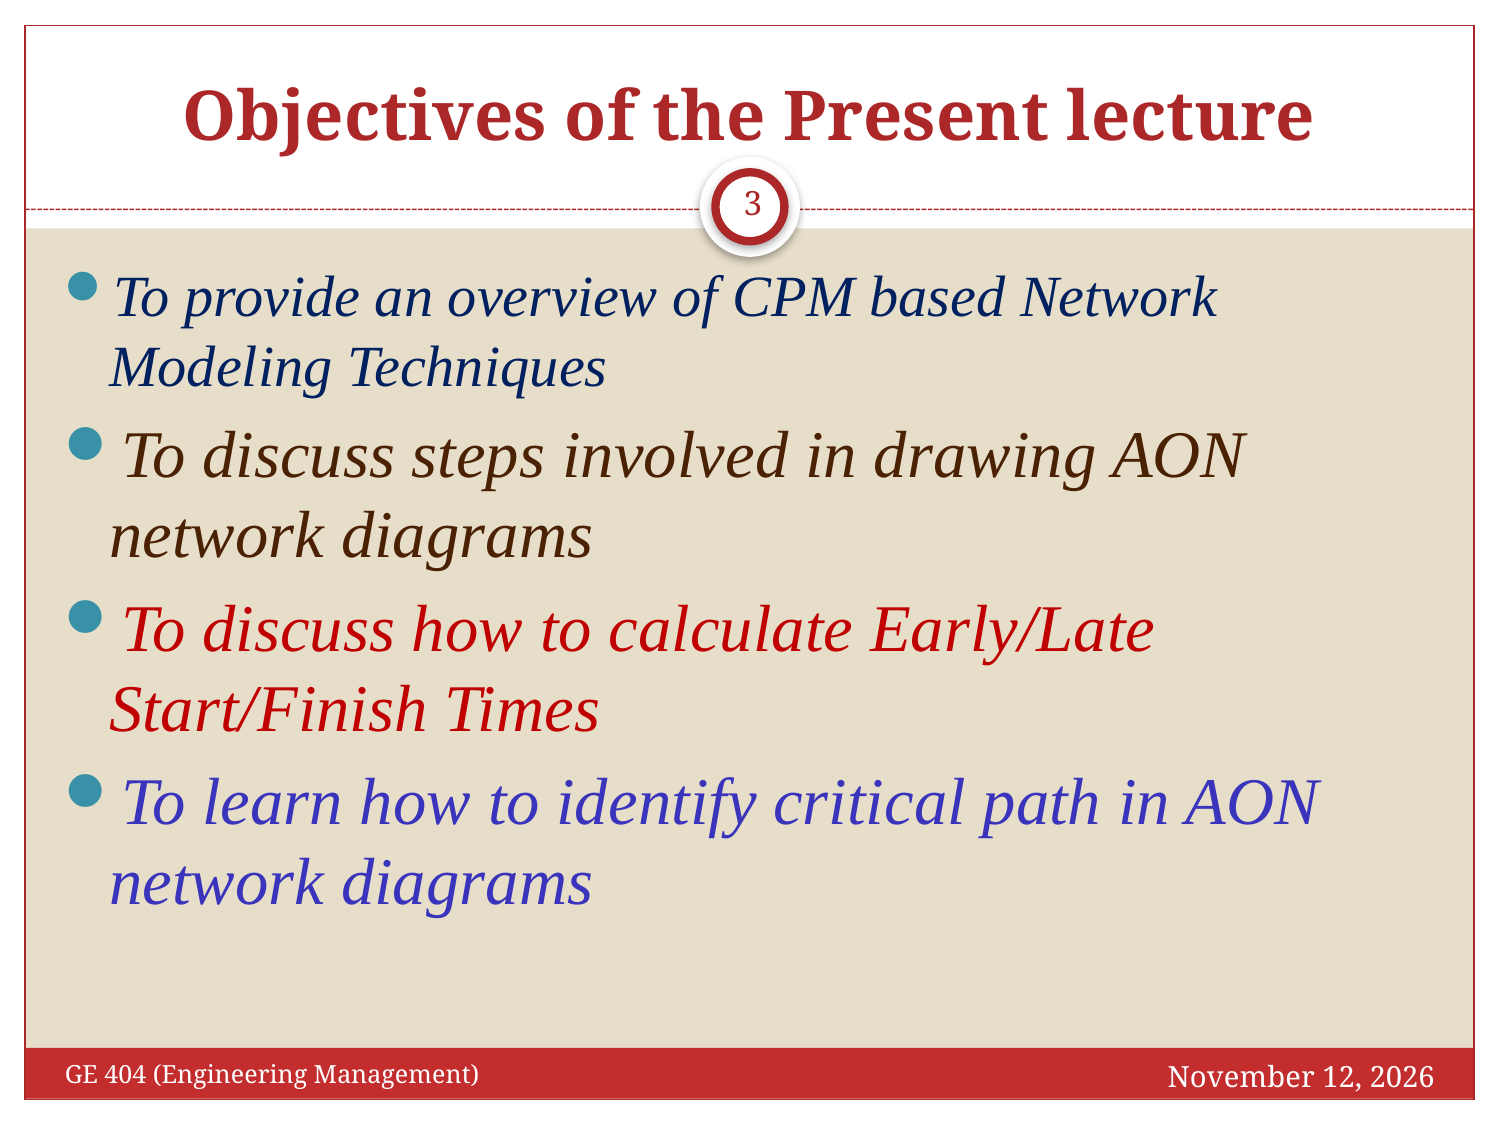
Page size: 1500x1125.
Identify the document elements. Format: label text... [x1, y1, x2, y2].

title Objectives of the Present lecture [49, 37, 1450, 162]
list To provide an overview of CPM based Network Modeling Techniques To discuss steps involved in drawing AON network diagrams To discuss how to calculate Early/Late Start/Finish Times To learn how to identify critical path in AON network diagrams [49, 250, 1445, 1001]
slide_number 3 [715, 168, 791, 241]
footer GE 404 (Engineering Management) [50, 1051, 638, 1112]
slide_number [950, 1050, 1450, 1111]
